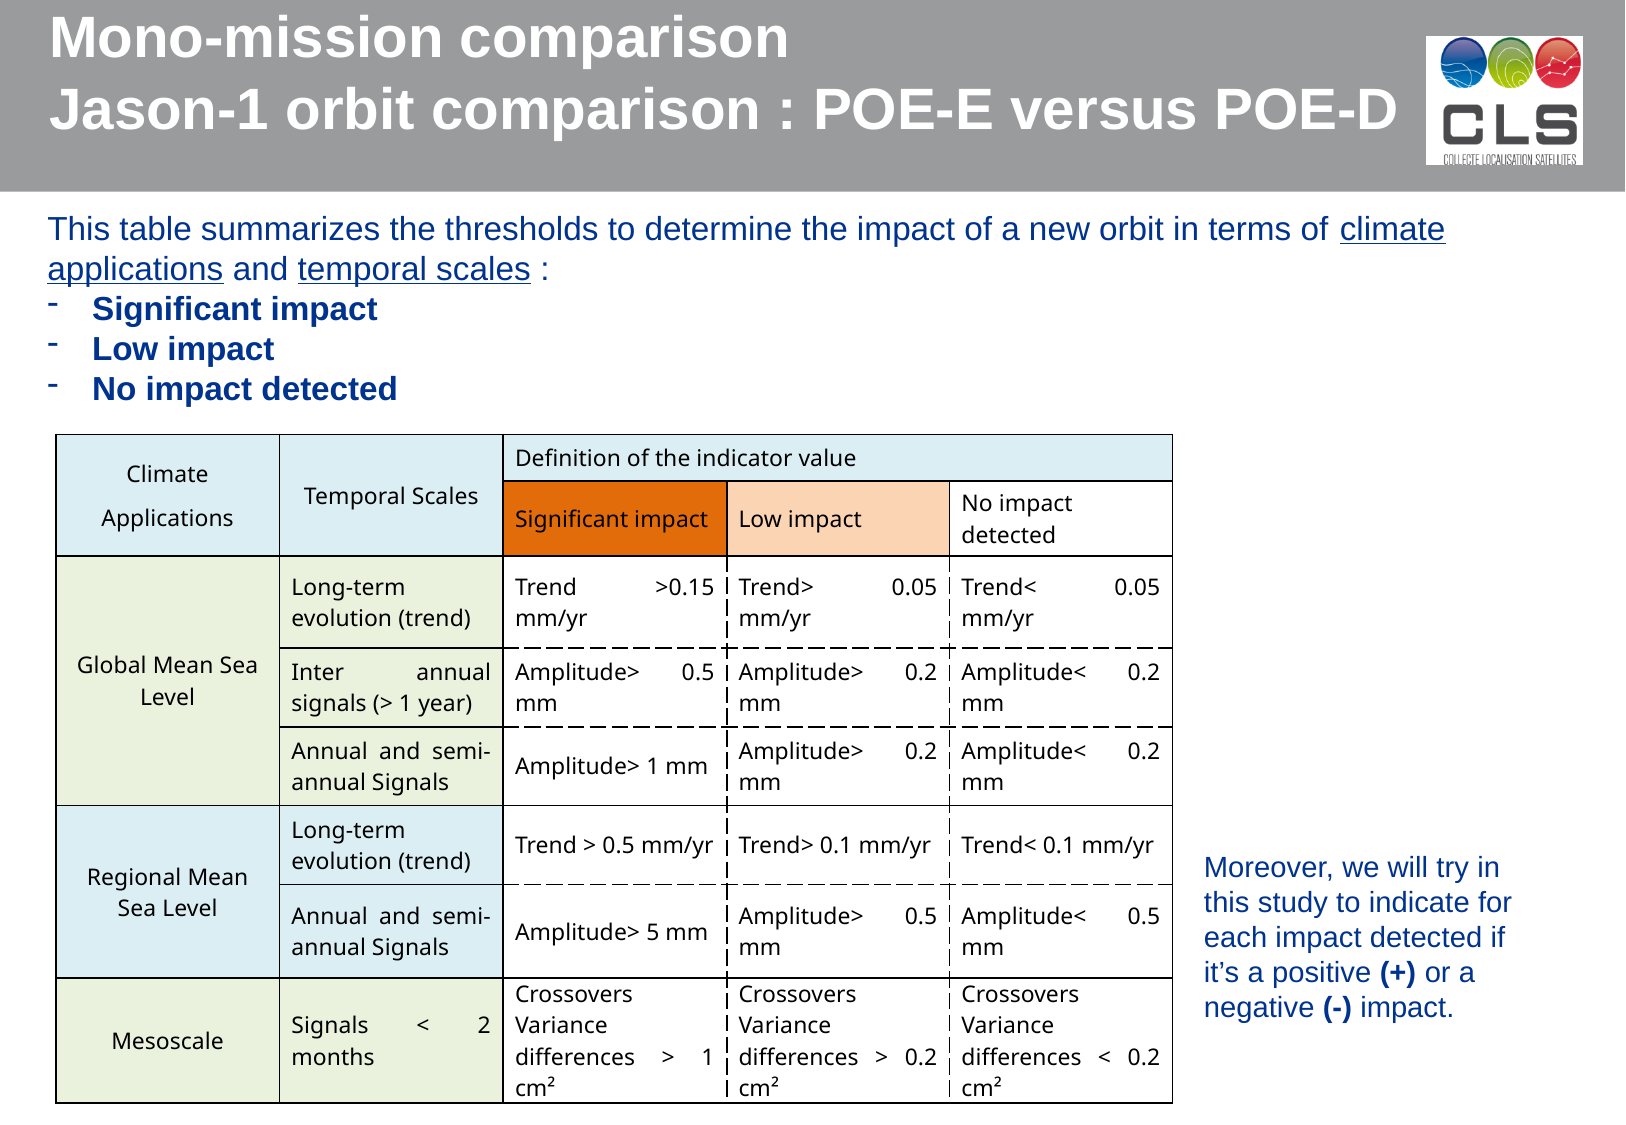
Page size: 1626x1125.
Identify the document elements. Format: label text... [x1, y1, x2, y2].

table_cell Global Mean Sea Level [57, 557, 279, 805]
table_cell Amplitude> 1 mm [504, 727, 727, 805]
table_cell Trend >0.15 mm/yr [504, 557, 727, 648]
text_box Mono-mission comparison Jason-1 orbit comparison : POE-E versus POE-D [34, 3, 1454, 134]
table_header Definition of the indicator value [504, 435, 1172, 480]
table_cell Amplitude> 5 mm [504, 885, 727, 977]
table_cell Long-term evolution (trend) [280, 557, 502, 647]
table_cell Crossovers Variance differences < 0.2 cm² [950, 979, 1172, 1102]
table_cell Trend> 0.05 mm/yr [727, 557, 950, 648]
table_cell Amplitude> 0.5 mm [727, 885, 950, 977]
table_cell Amplitude> 0.5 mm [504, 648, 727, 727]
table_cell Crossovers Variance differences > 1 cm² [504, 979, 727, 1102]
table_cell Annual and semi-annual Signals [280, 885, 502, 977]
table_cell Inter annual signals (> 1 year) [280, 649, 502, 726]
table_cell Amplitude< 0.2 mm [950, 727, 1172, 805]
table_cell Mesoscale [57, 979, 279, 1102]
table_cell Trend< 0.1 mm/yr [950, 806, 1172, 885]
table_cell Low impact [728, 482, 949, 555]
table_cell Annual and semi-annual Signals [280, 728, 502, 805]
picture [1426, 36, 1583, 165]
table_cell Amplitude> 0.2 mm [727, 648, 950, 727]
table_cell Regional Mean Sea Level [57, 806, 279, 977]
table_cell Amplitude< 0.5 mm [950, 885, 1172, 977]
table_cell No impact detected [950, 482, 1172, 555]
table_cell Amplitude< 0.2 mm [950, 648, 1172, 727]
text_box This table summarizes the thresholds to determine the impact of a new orbit in terms of climate applications and temporal scales : Significant impact Low impact No impact detected [32, 200, 1597, 493]
table_cell Signals < 2 months [280, 979, 502, 1102]
table_cell Trend< 0.05 mm/yr [950, 557, 1172, 648]
table_cell Trend> 0.1 mm/yr [727, 806, 950, 885]
text_box Moreover, we will try in this study to indicate for each impact detected if it’s a positive (+) or a negative (-) impact. [1189, 841, 1563, 1066]
table_cell Crossovers Variance differences > 0.2 cm² [727, 979, 950, 1102]
table_cell Long-term evolution (trend) [280, 806, 502, 884]
table_cell Amplitude> 0.2 mm [727, 727, 950, 805]
table_header Climate Applications [57, 435, 279, 555]
table_header Temporal Scales [280, 435, 502, 555]
table_cell Trend > 0.5 mm/yr [504, 806, 727, 885]
table_cell Significant impact [504, 482, 726, 555]
